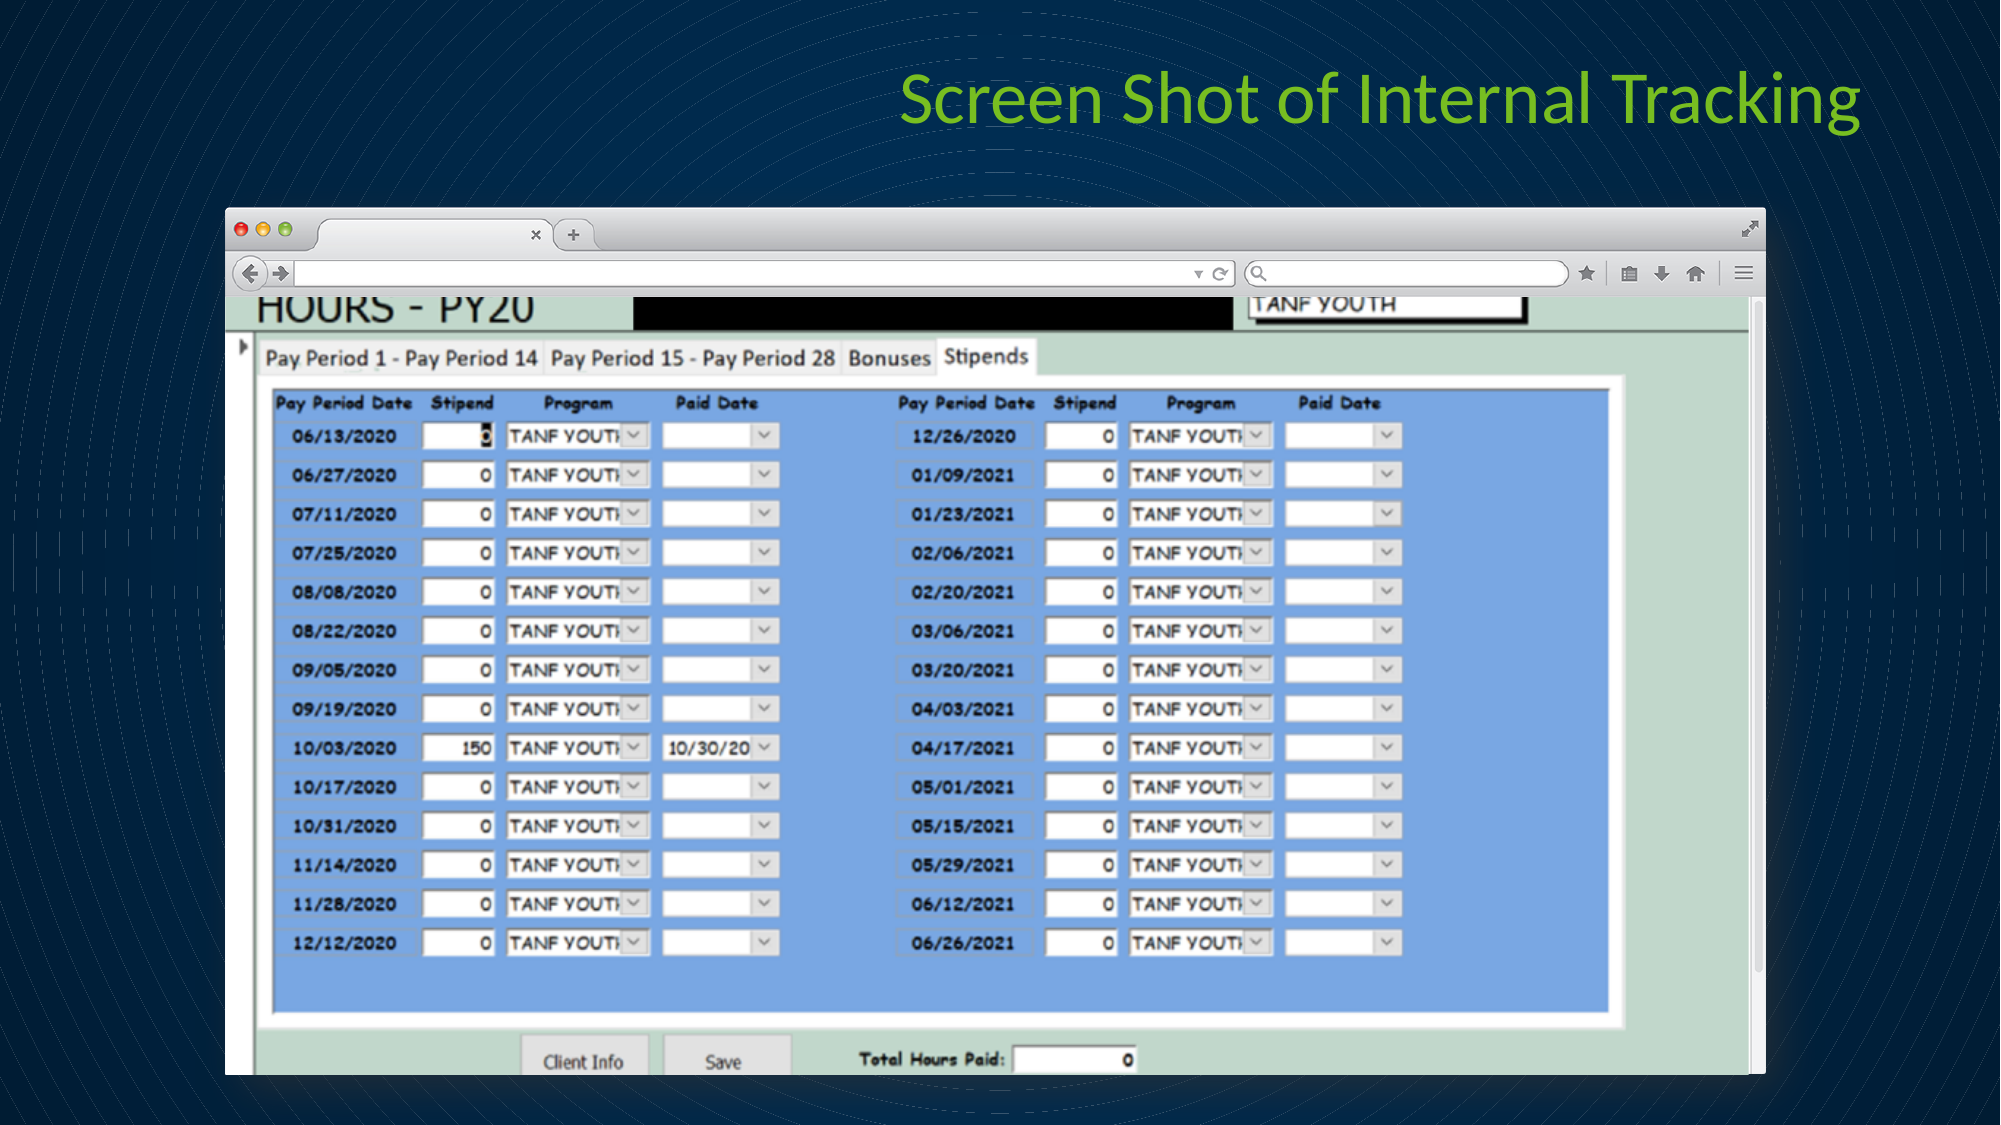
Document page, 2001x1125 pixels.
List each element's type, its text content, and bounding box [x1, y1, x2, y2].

picture [224, 207, 1766, 1075]
title Screen Shot of Internal Tracking [137, 0, 1863, 200]
